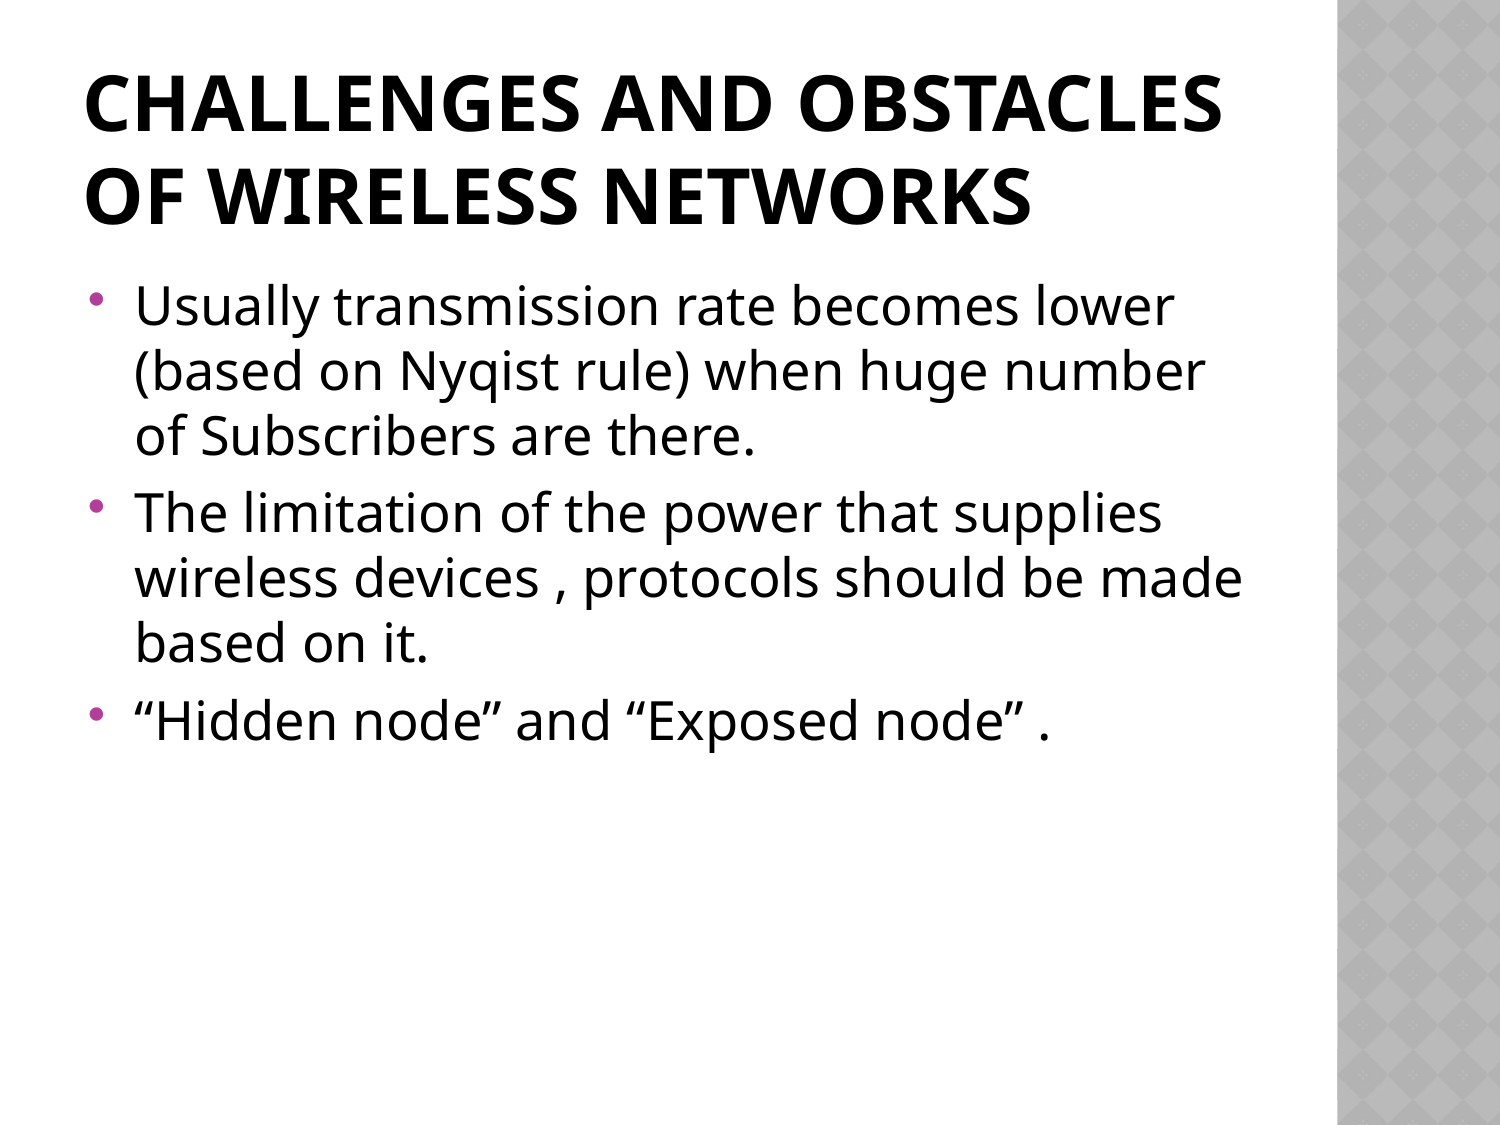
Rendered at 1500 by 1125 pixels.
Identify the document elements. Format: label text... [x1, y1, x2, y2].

list Usually transmission rate becomes lower (based on Nyqist rule) when huge number of Subscribers are there. The limitation of the power that supplies wireless devices , protocols should be made based on it. “Hidden node” and “Exposed node” . [75, 264, 1263, 1059]
title Challenges and obstacles of wireless networks [75, 52, 1263, 240]
